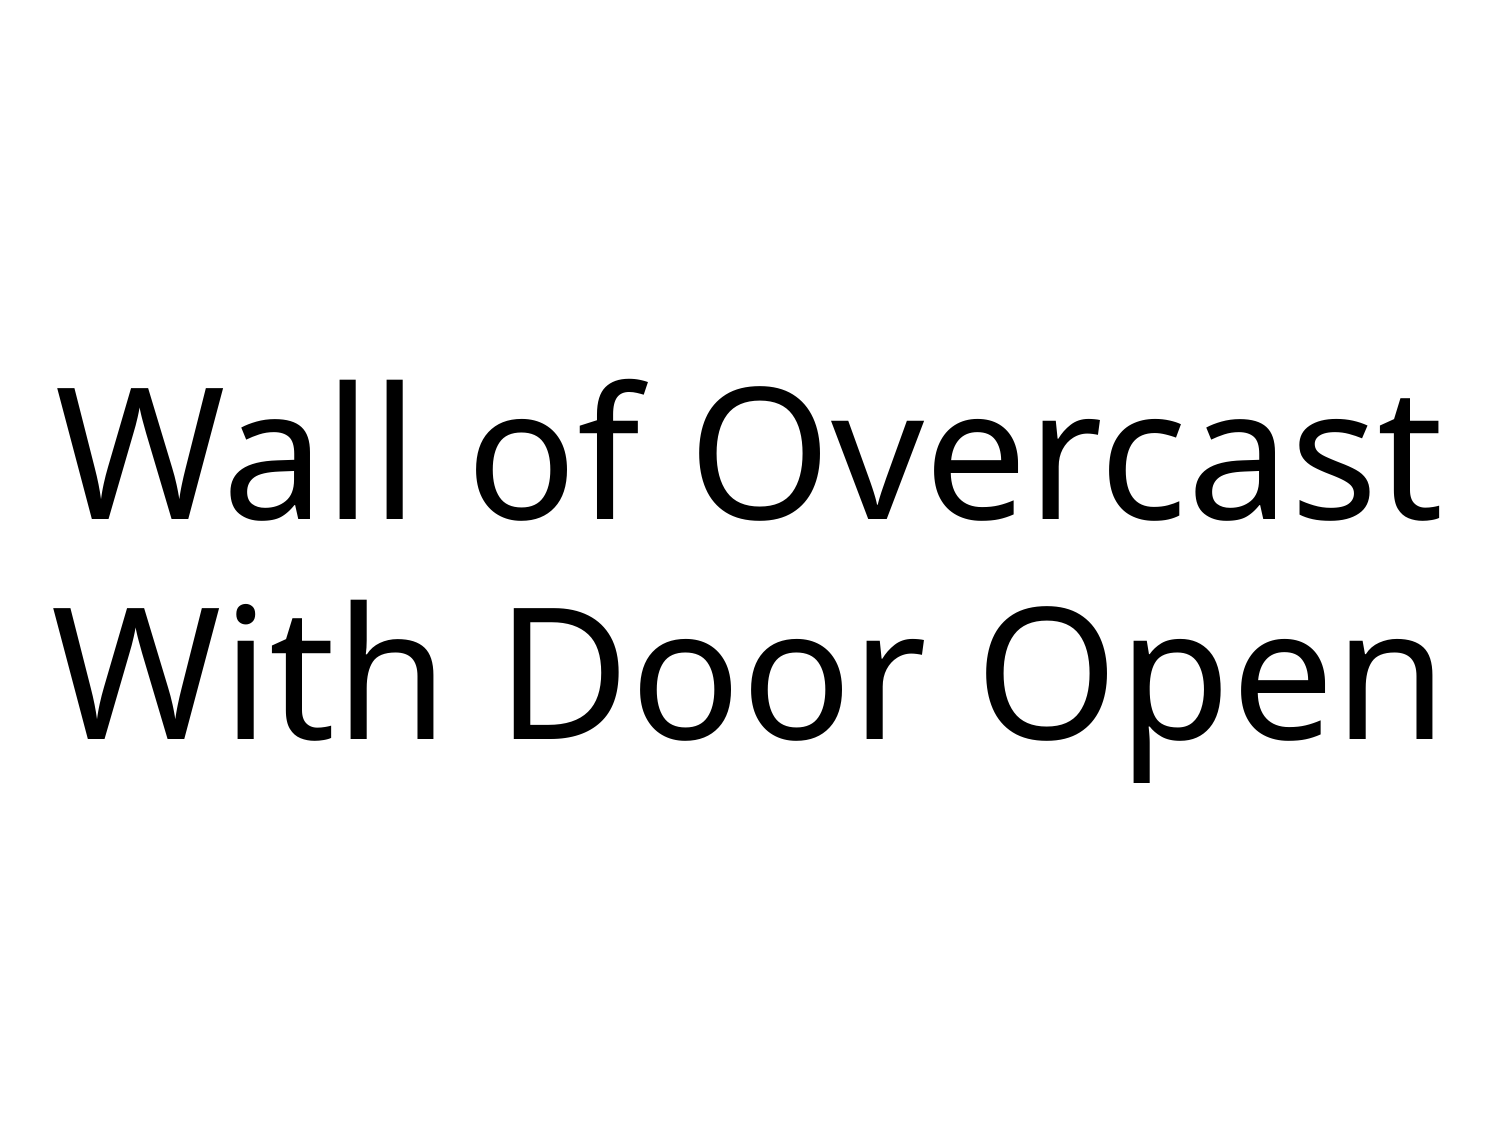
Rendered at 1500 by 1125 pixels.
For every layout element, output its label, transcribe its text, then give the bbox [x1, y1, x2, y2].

title Wall of Overcast With Door Open [24, 462, 1475, 650]
